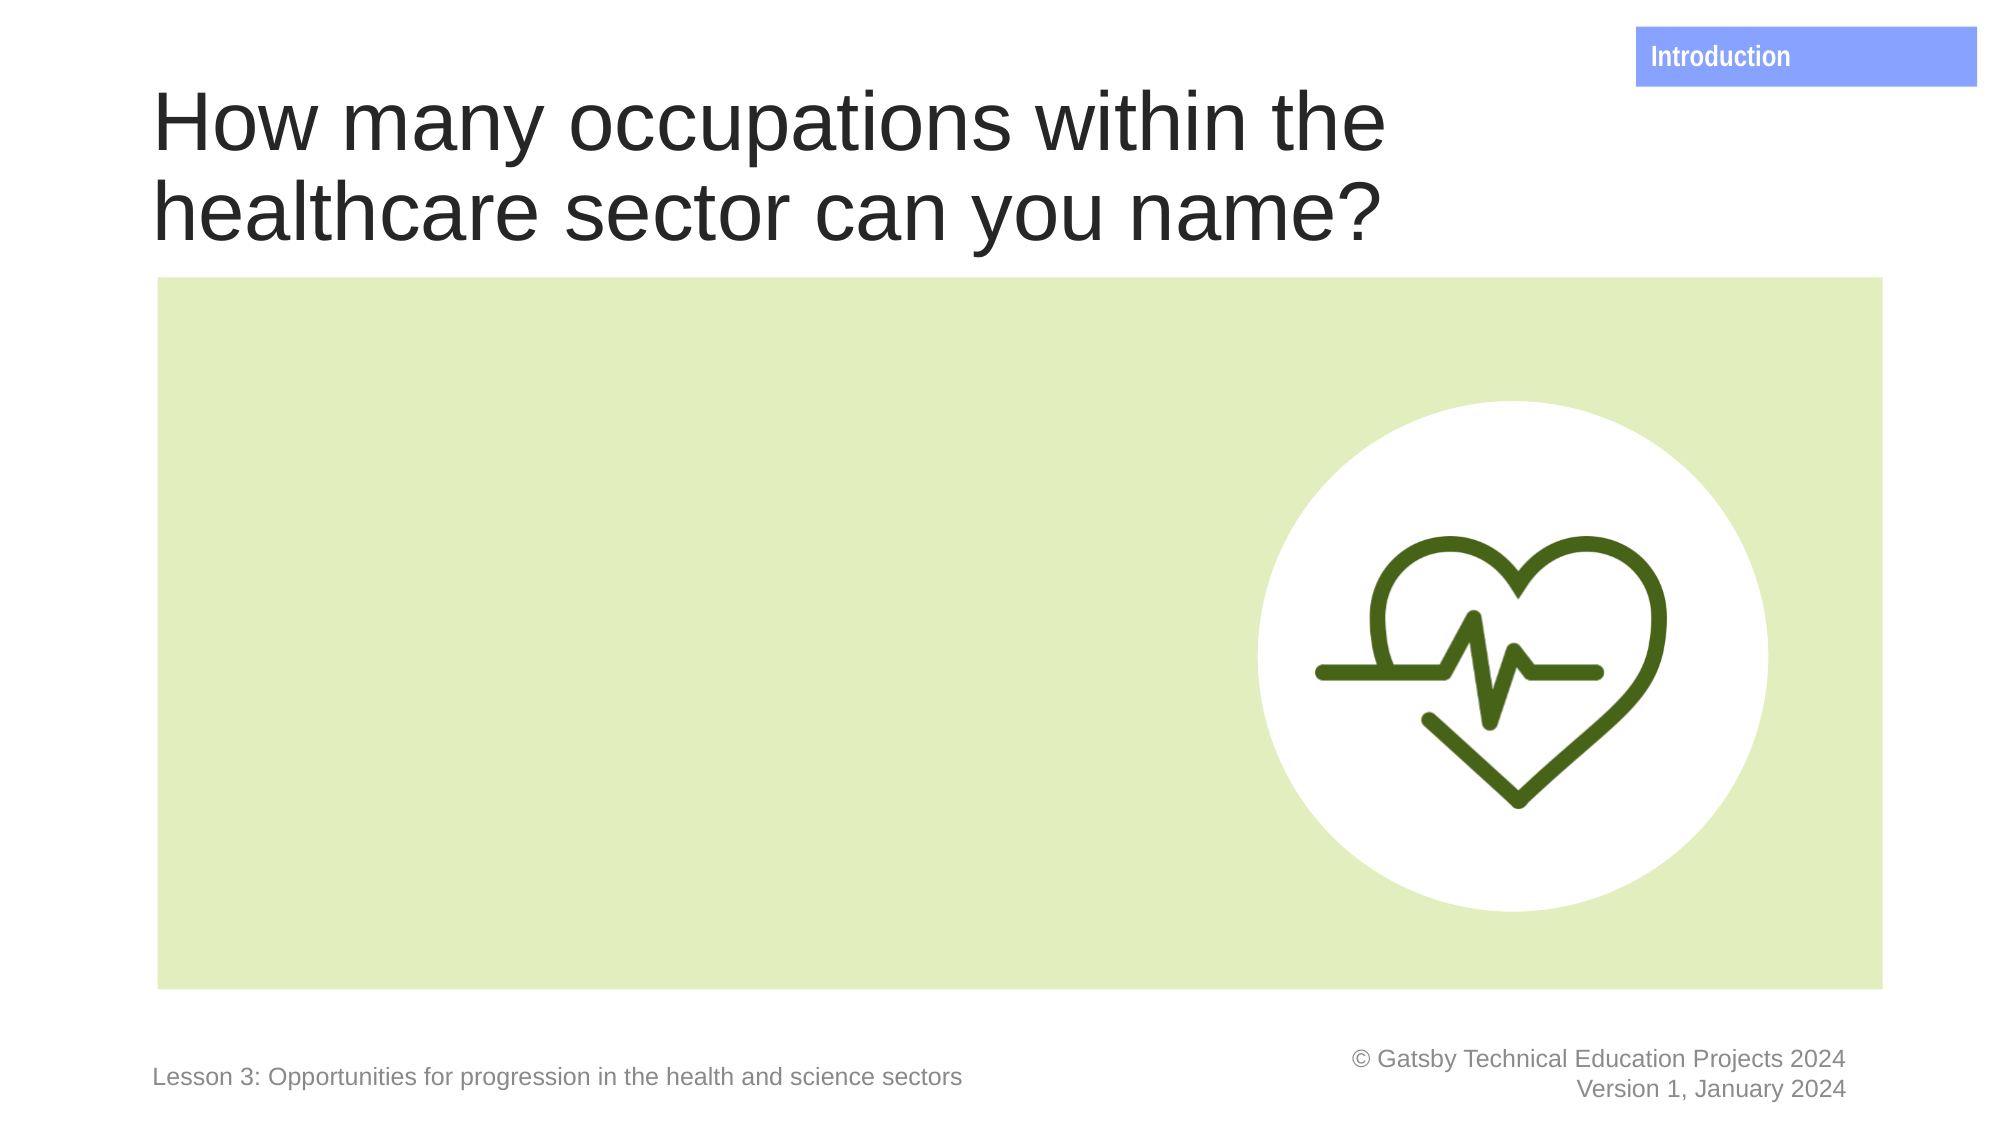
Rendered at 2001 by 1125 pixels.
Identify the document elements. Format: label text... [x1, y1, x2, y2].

list Lesson 3: Opportunities for progression in the health and science sectors [137, 1044, 1000, 1103]
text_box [1254, 397, 1772, 915]
text_box [157, 276, 1884, 990]
title How many occupations within the healthcare sector can you name? [137, 59, 1638, 278]
list Introduction [1636, 26, 1978, 87]
